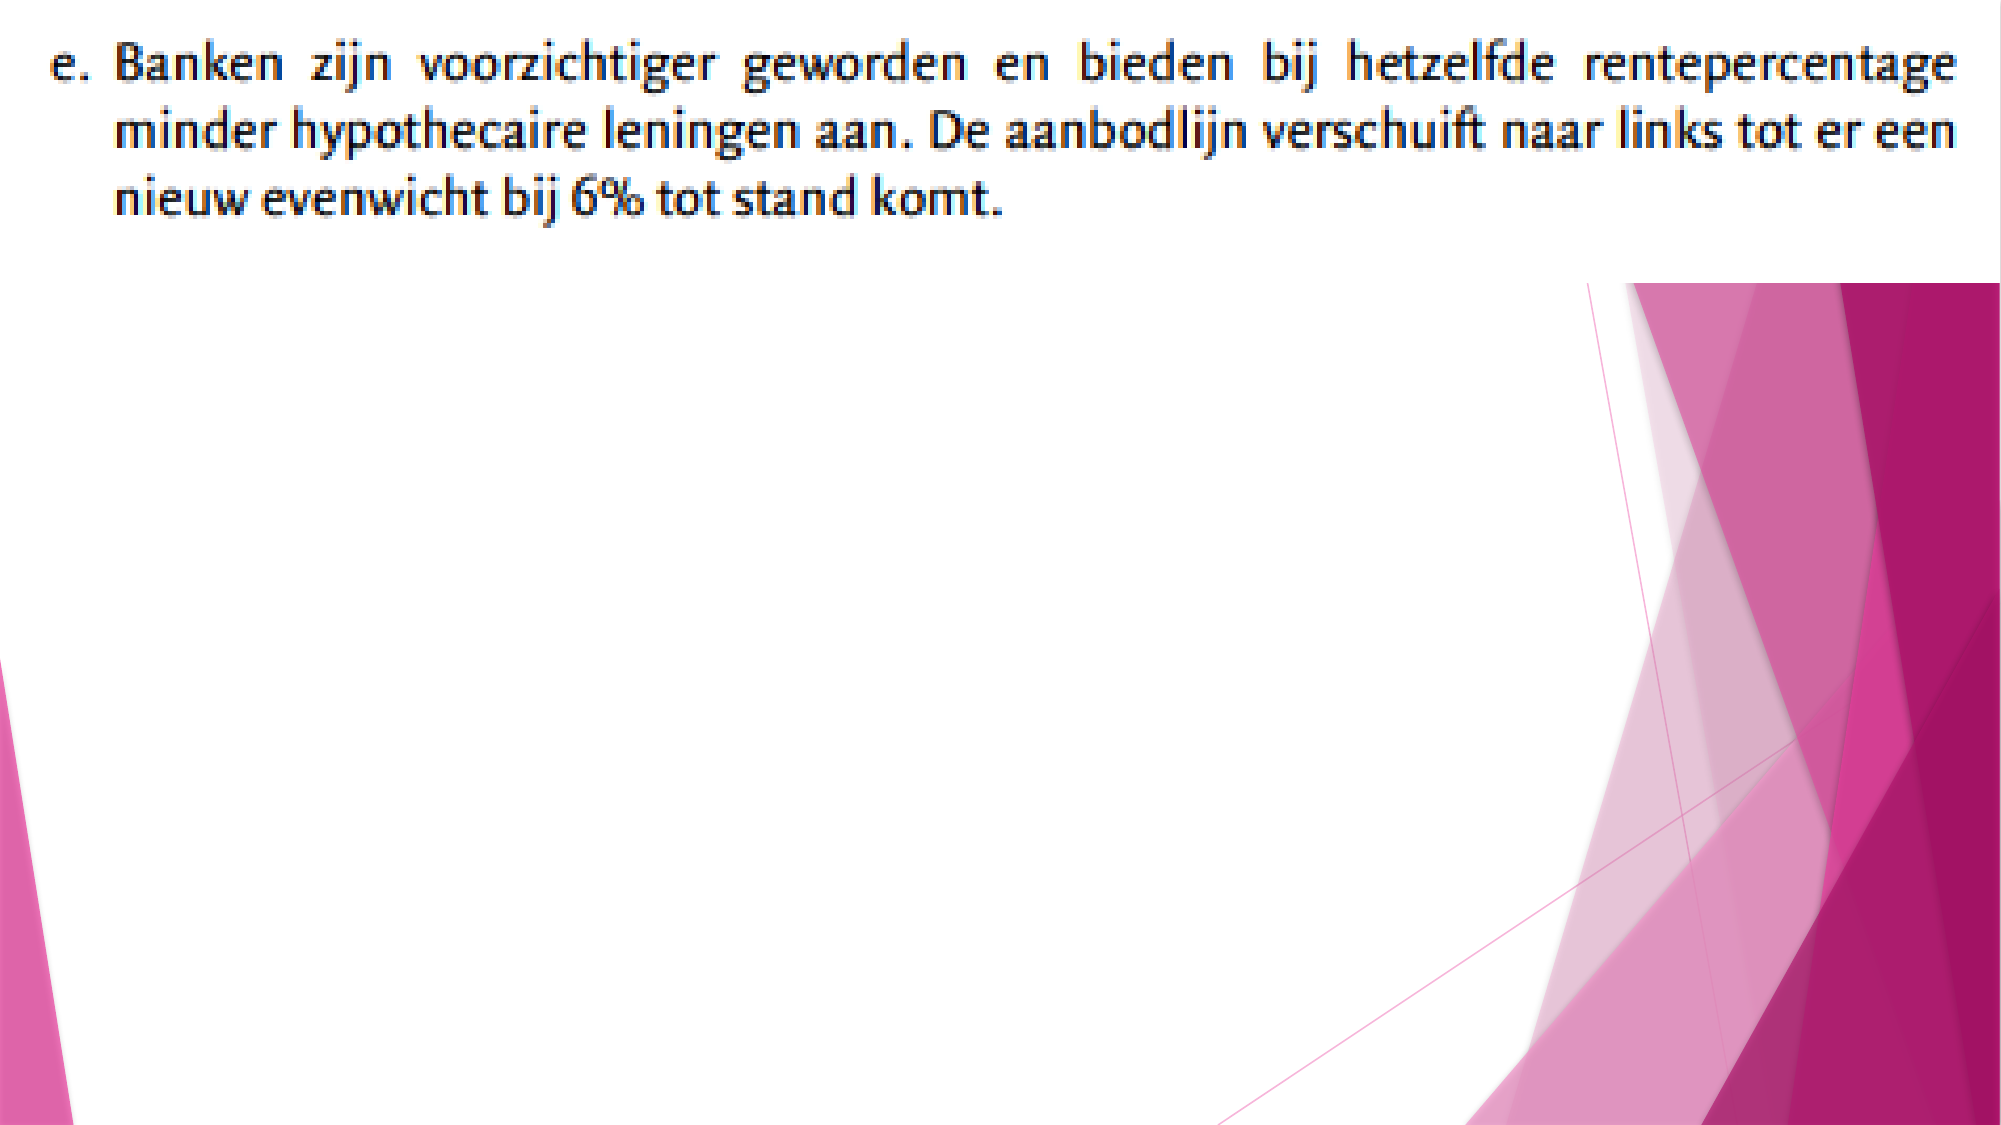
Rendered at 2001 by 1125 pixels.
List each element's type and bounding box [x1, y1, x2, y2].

picture [0, 0, 2000, 284]
